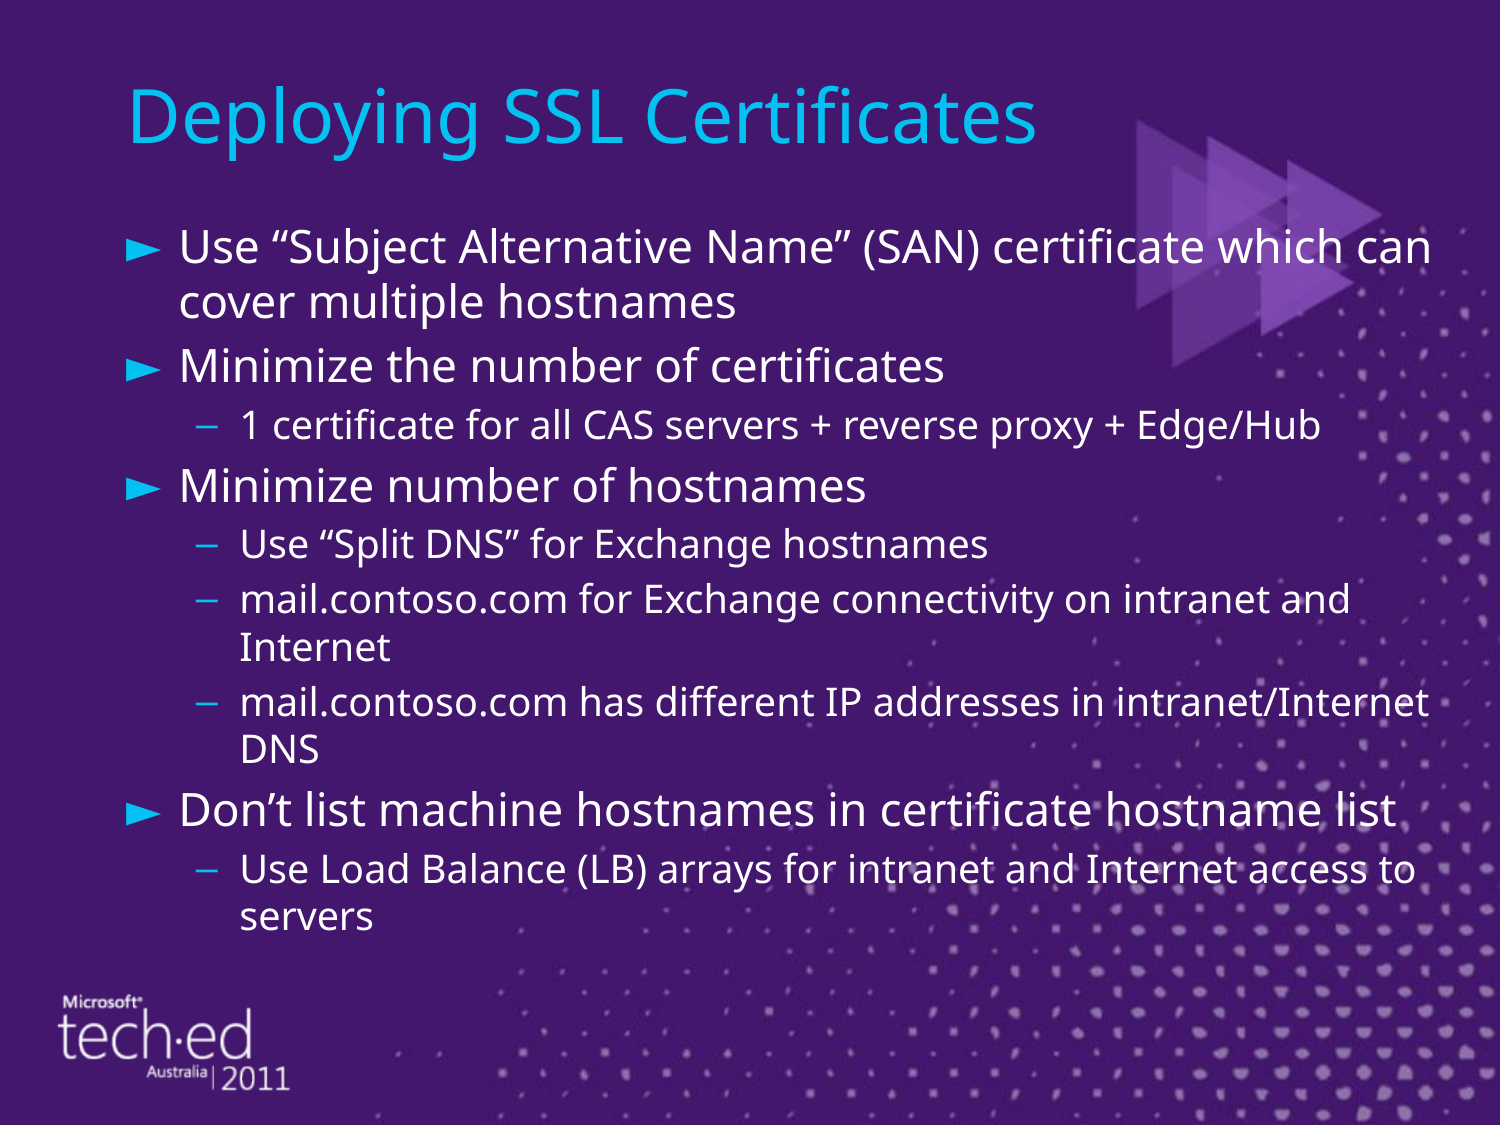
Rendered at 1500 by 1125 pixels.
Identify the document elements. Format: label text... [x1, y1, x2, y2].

picture [0, 0, 1500, 1125]
list Use “Subject Alternative Name” (SAN) certificate which can cover multiple hostnames Minimize the number of certificates 1 certificate for all CAS servers + reverse proxy + Edge/Hub Minimize number of hostnames Use “Split DNS” for Exchange hostnames mail.contoso.com for Exchange connectivity on intranet and Internet mail.contoso.com has different IP addresses in intranet/Internet DNS Don’t list machine hostnames in certificate hostname list Use Load Balance (LB) arrays for intranet and Internet access to servers [111, 209, 1462, 953]
text_box Deploying SSL Certificates [111, 19, 1462, 208]
